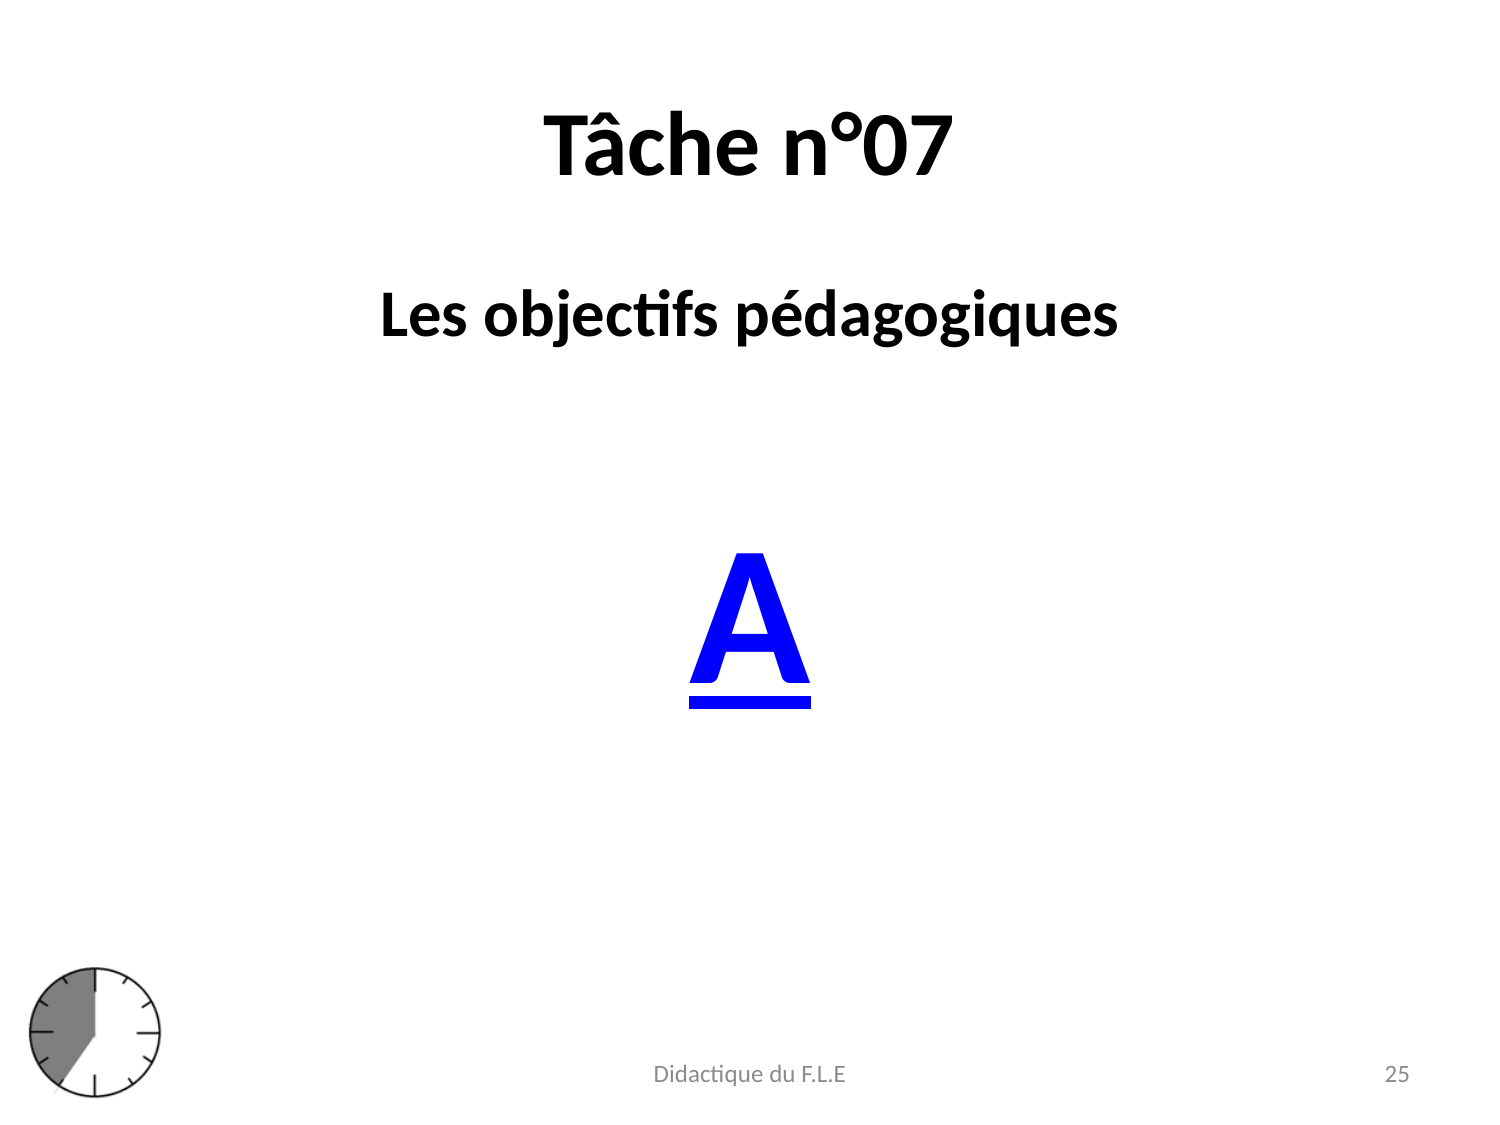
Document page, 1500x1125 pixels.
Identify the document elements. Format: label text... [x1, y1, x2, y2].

slide_number 25 [1074, 1042, 1425, 1103]
list Les objectifs pédagogiques A [75, 262, 1425, 1005]
title Tâche n°07 [75, 45, 1425, 233]
footer Didactique du F.L.E [512, 1042, 988, 1103]
picture [23, 960, 169, 1106]
